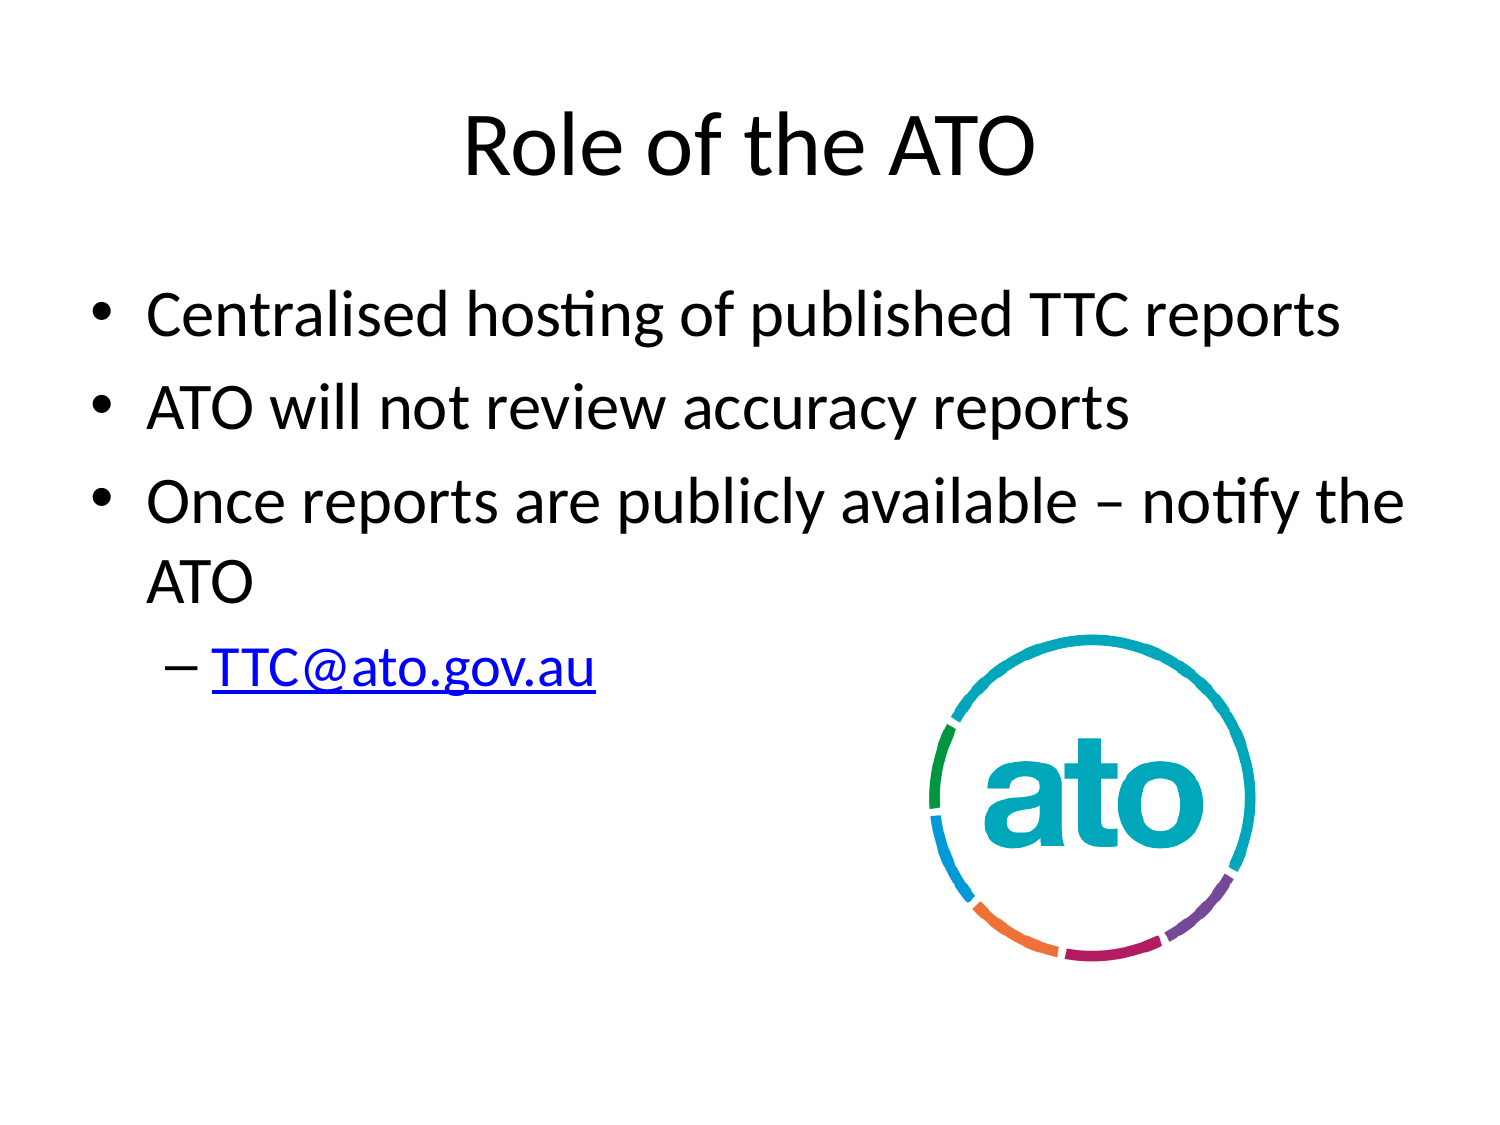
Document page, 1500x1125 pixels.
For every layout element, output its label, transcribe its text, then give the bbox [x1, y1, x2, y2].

title Role of the ATO [75, 45, 1425, 233]
list Centralised hosting of published TTC reports ATO will not review accuracy reports Once reports are publicly available – notify the ATO TTC@ato.gov.au [75, 262, 1425, 1005]
picture [903, 609, 1281, 987]
